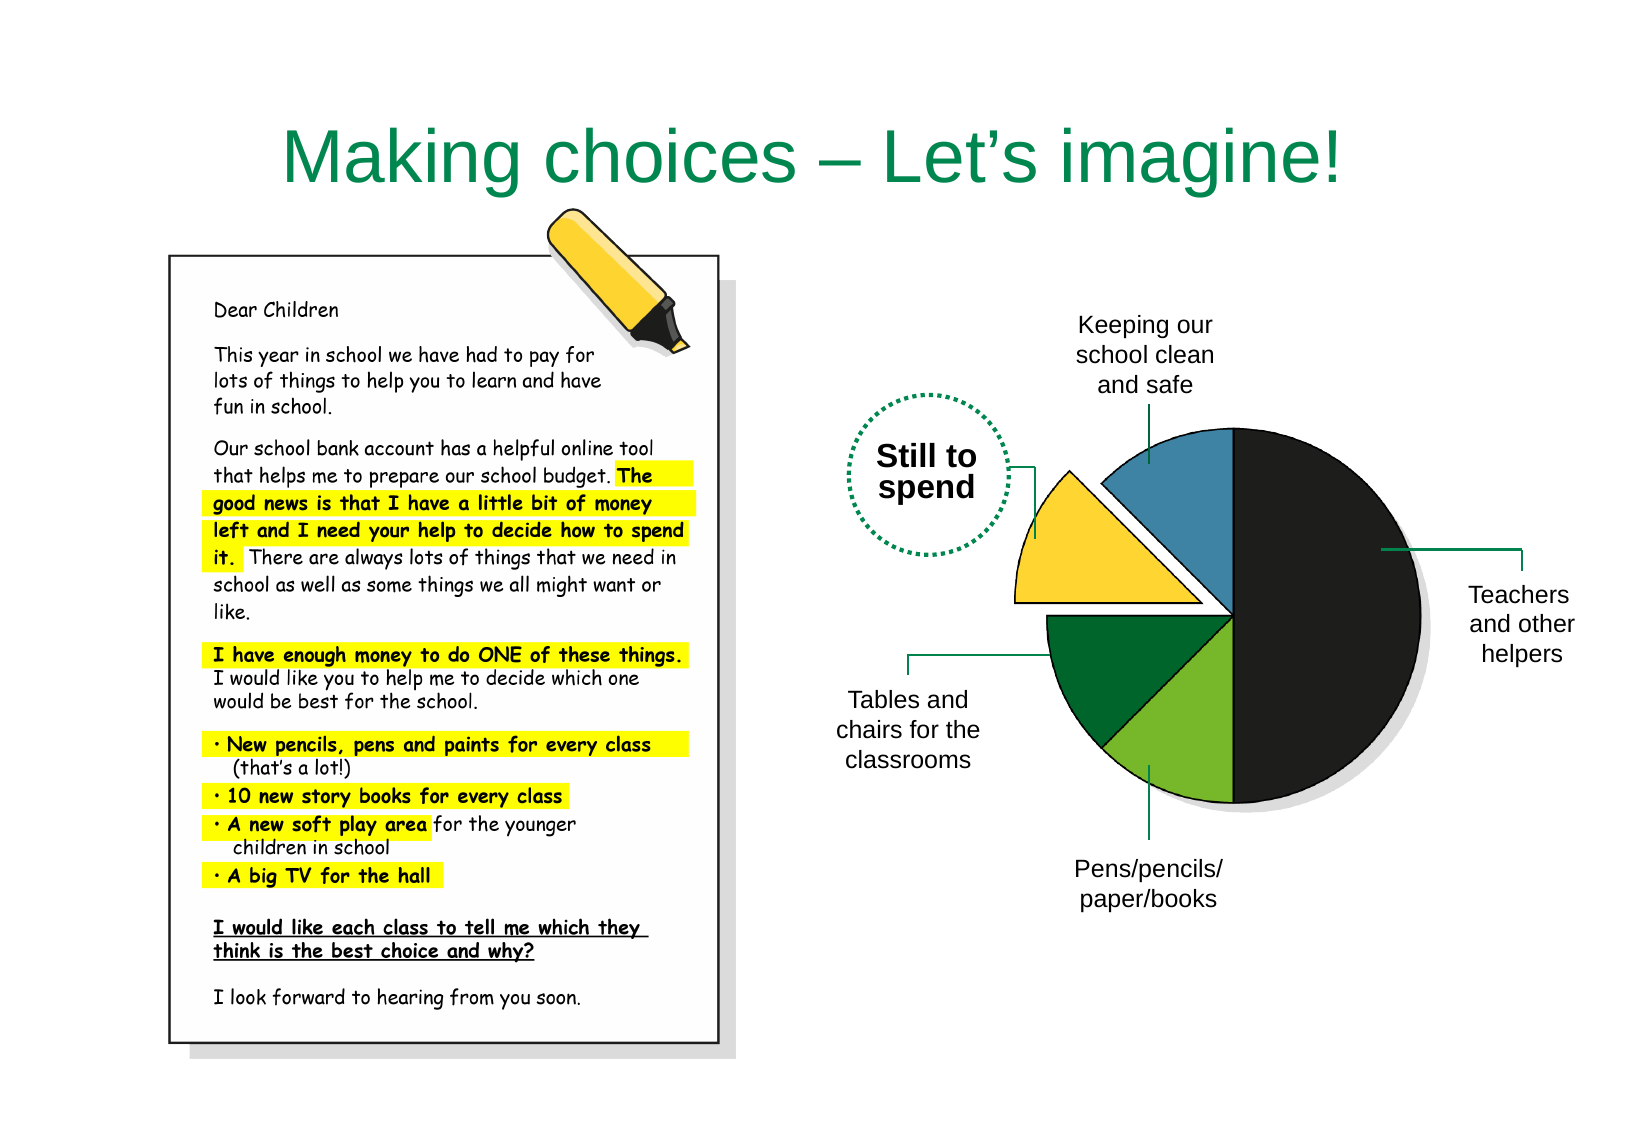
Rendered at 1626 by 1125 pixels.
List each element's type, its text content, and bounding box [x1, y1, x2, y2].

text_box [856, 513, 1000, 557]
text_box Still to spend [825, 435, 1007, 513]
text_box Pens/pencils/ paper/books [1042, 844, 1255, 950]
text_box Keeping our school clean and safe [1043, 300, 1248, 426]
text_box Tables and chairs for the classrooms [813, 676, 1003, 811]
title Making choices – Let’s imagine! [0, 118, 1625, 199]
picture [168, 208, 736, 1060]
picture [1012, 427, 1431, 814]
text_box Teachers and other helpers [1436, 570, 1625, 706]
text_box [857, 392, 1001, 435]
